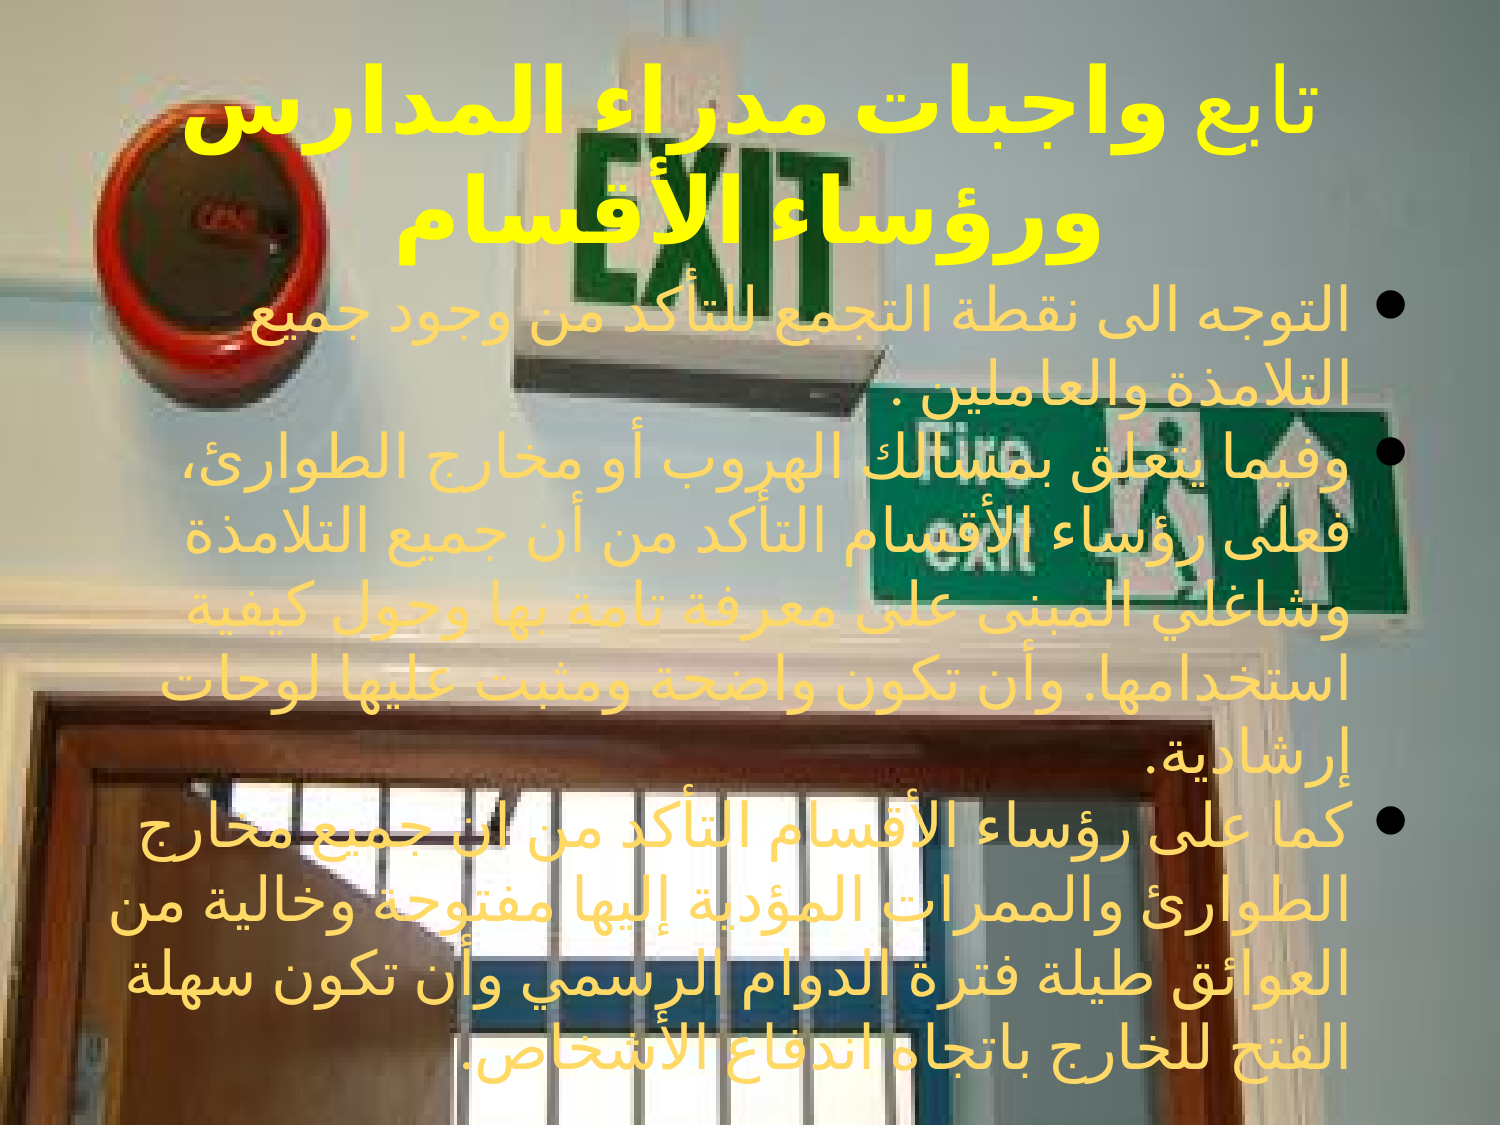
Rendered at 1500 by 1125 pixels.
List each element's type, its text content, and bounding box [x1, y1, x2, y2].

list التوجه الى نقطة التجمع للتأكد من وجود جميع التلامذة والعاملين . وفيما يتعلق بمسالك الهروب أو مخارج الطوارئ، فعلى رؤساء الأقسام التأكد من أن جميع التلامذة وشاغلي المبنى على معرفة تامة بها وحول كيفية استخدامها. وأن تكون واضحة ومثبت عليها لوحات إرشادية. كما على رؤساء الأقسام التأكد من ان جميع مخارج الطوارئ والممرات المؤدية إليها مفتوحة وخالية من العوائق طيلة فترة الدوام الرسمي وأن تكون سهلة الفتح للخارج باتجاه اندفاع الأشخاص. [75, 262, 1425, 1097]
picture [0, 0, 1500, 1125]
title تابع واجبات مدراء المدارس ورؤساء الأقسام [75, 45, 1425, 259]
